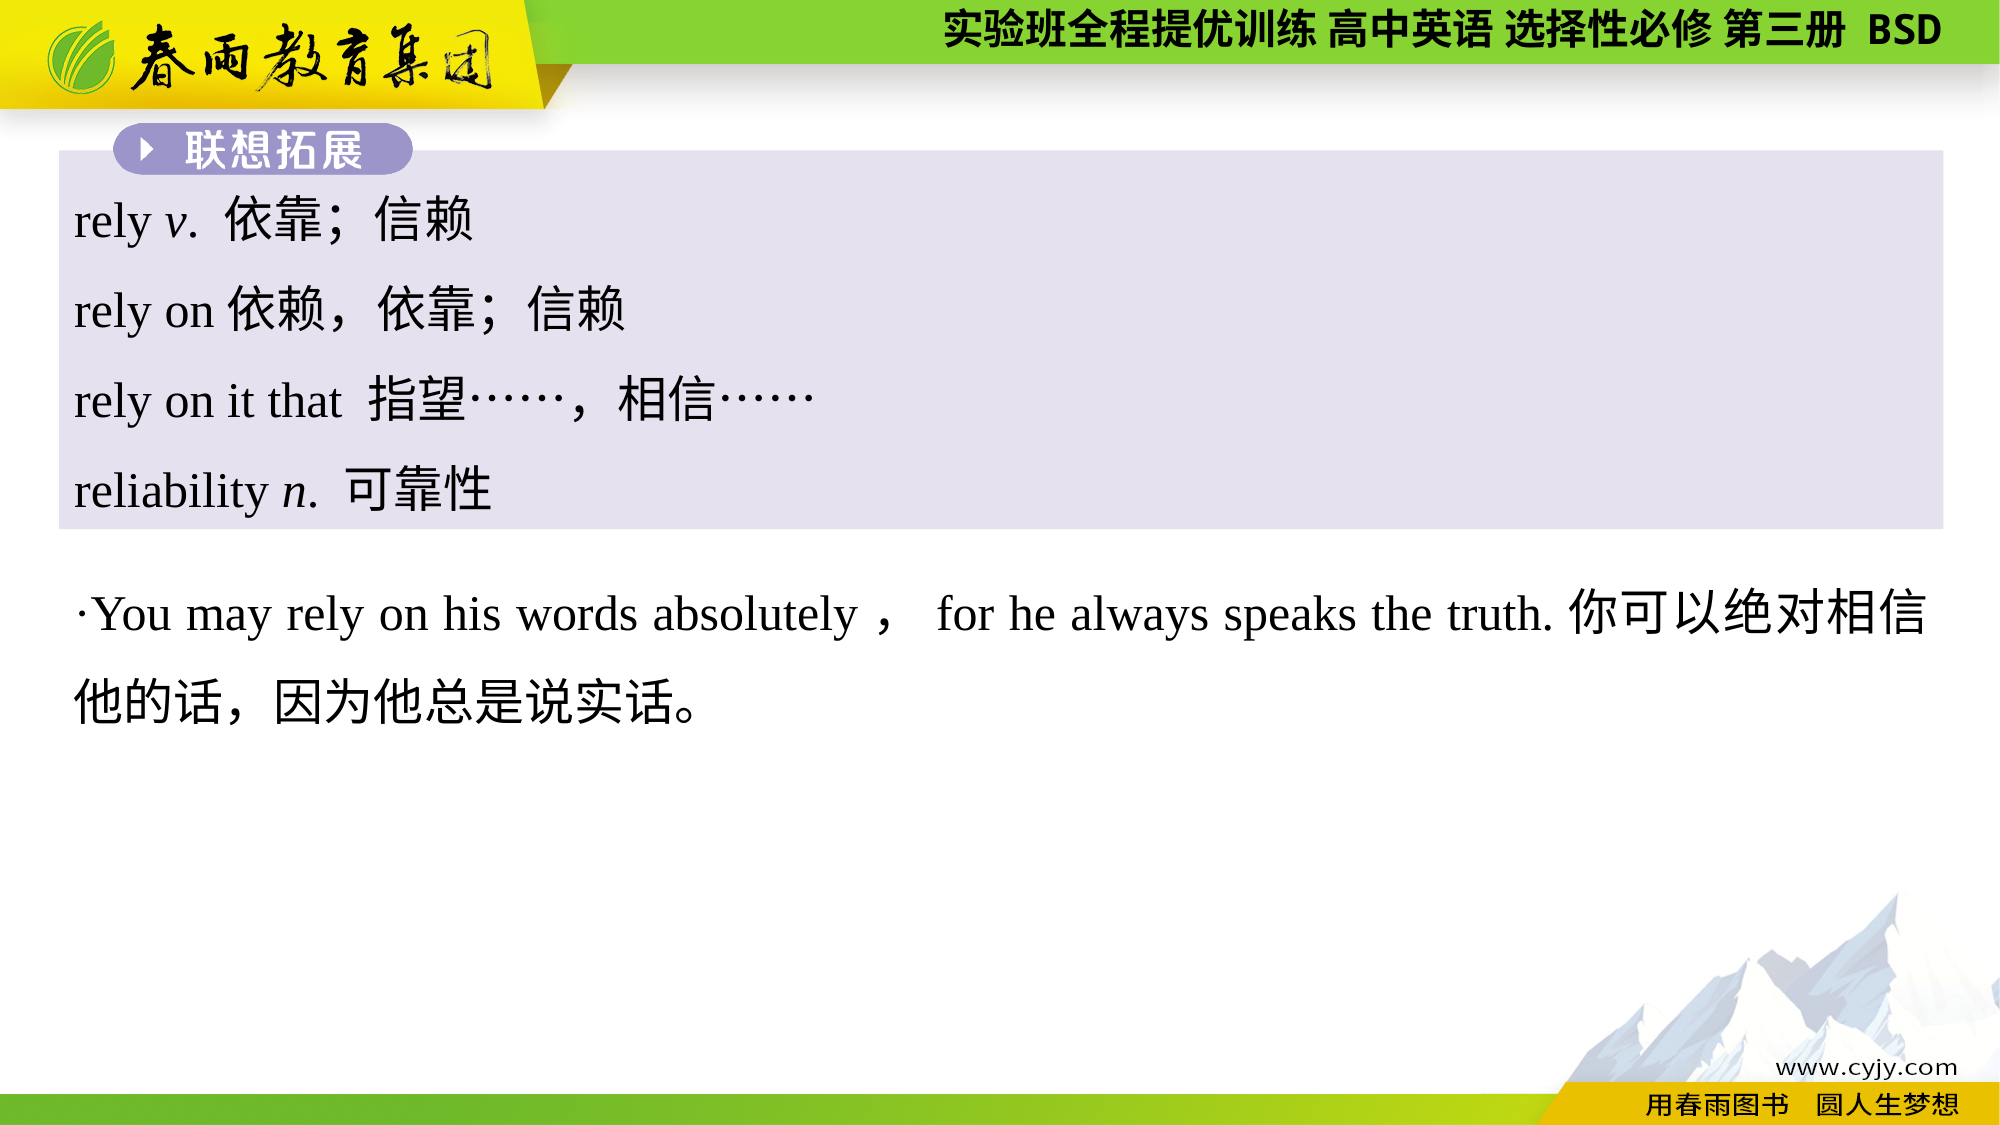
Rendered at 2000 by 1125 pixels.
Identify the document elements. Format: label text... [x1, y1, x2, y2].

picture [0, 0, 2000, 1125]
list rely v. 依靠；信赖 rely on依赖，依靠；信赖 rely on it that 指望……，相信…… reliability n. 可靠性 [59, 150, 1944, 530]
text_box ·You may rely on his words absolutely，for he always speaks the truth.你可以绝对相信他的话，因为他总是说实话。 [59, 542, 1944, 738]
